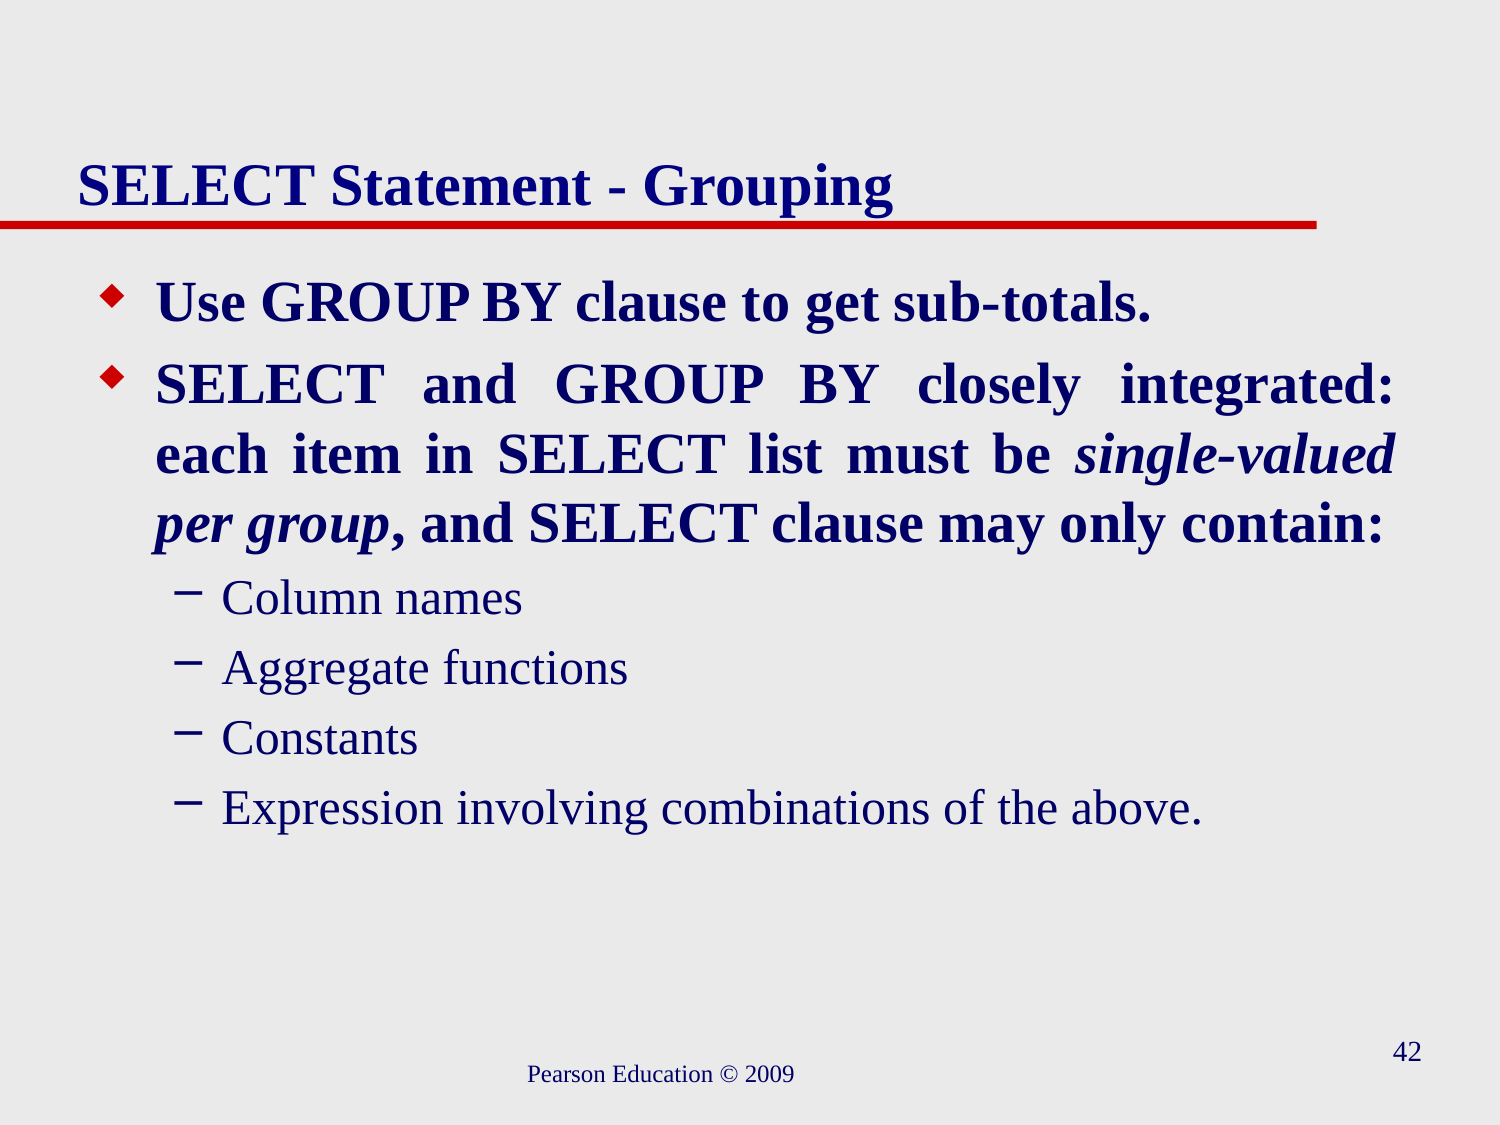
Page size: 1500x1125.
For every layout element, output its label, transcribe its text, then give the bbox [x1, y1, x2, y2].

title SELECT Statement - Grouping [62, 43, 1338, 226]
slide_number 42 [1124, 1012, 1438, 1088]
text_box Pearson Education © 2009 [512, 1050, 1038, 1095]
list Use GROUP BY clause to get sub-totals. SELECT and GROUP BY closely integrated: each item in SELECT list must be single-valued per group, and SELECT clause may only contain: Column names Aggregate functions Constants Expression involving combinations of the above. [84, 255, 1412, 931]
